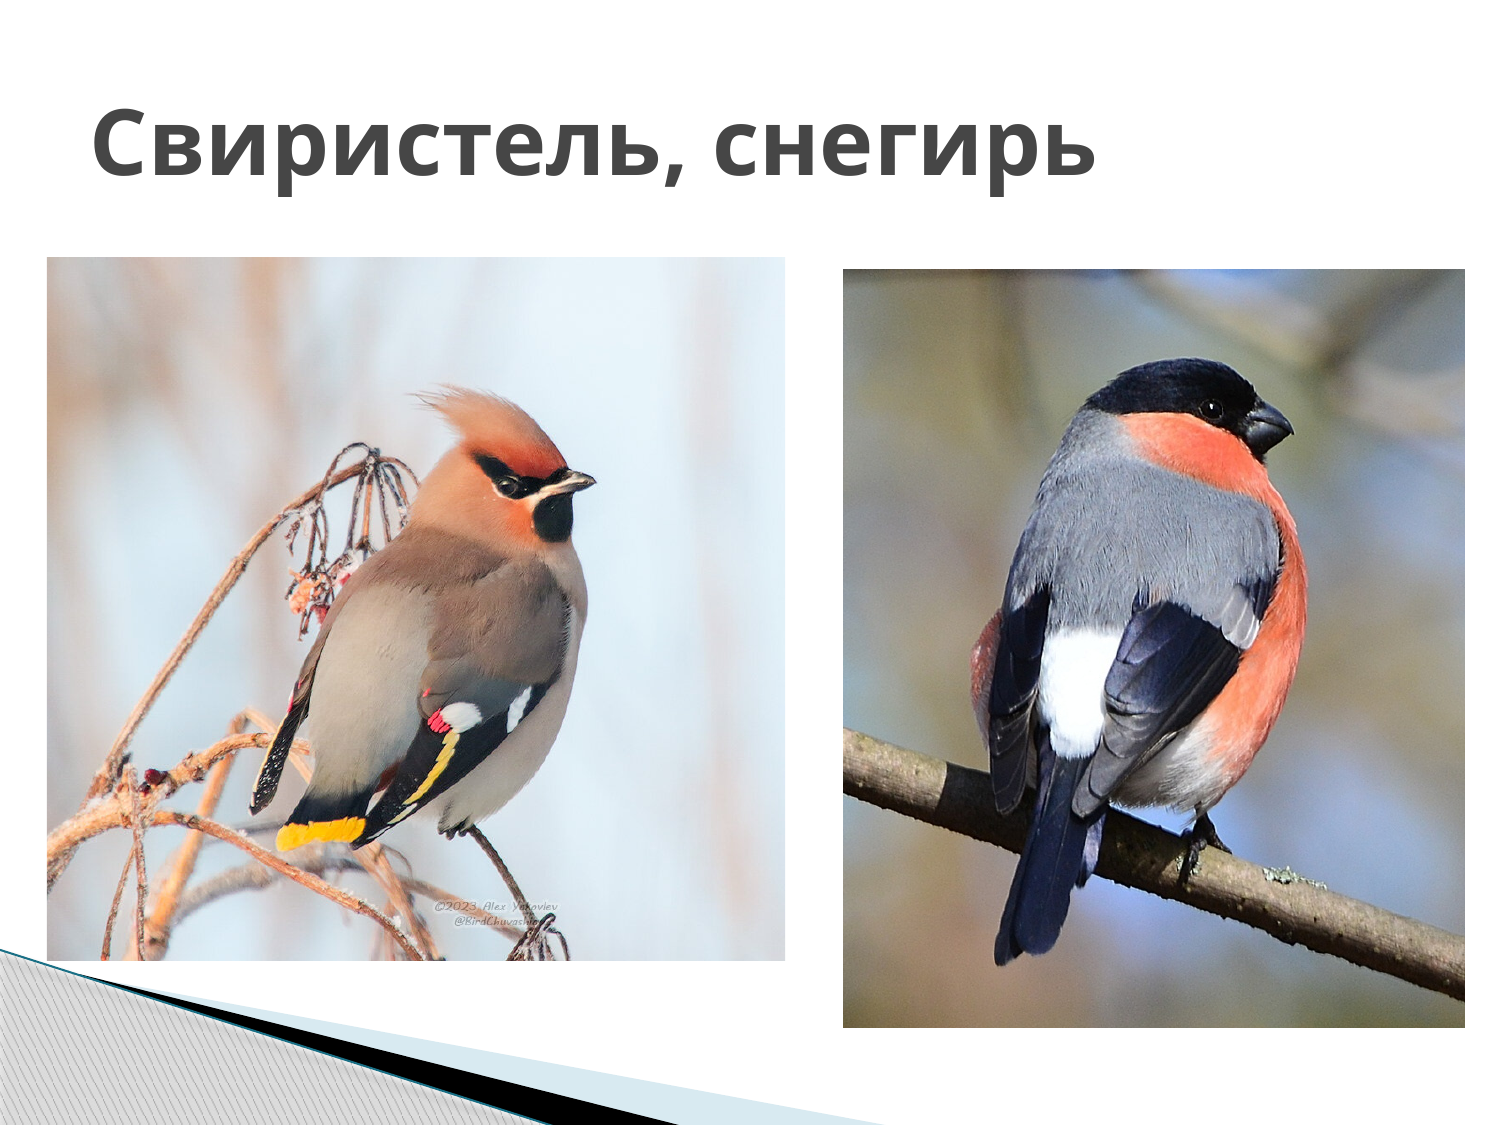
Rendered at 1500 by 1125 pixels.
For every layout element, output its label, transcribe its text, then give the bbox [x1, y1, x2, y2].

picture [843, 269, 1466, 1028]
title Свиристель, снегирь [75, 45, 1425, 233]
picture [46, 257, 786, 962]
